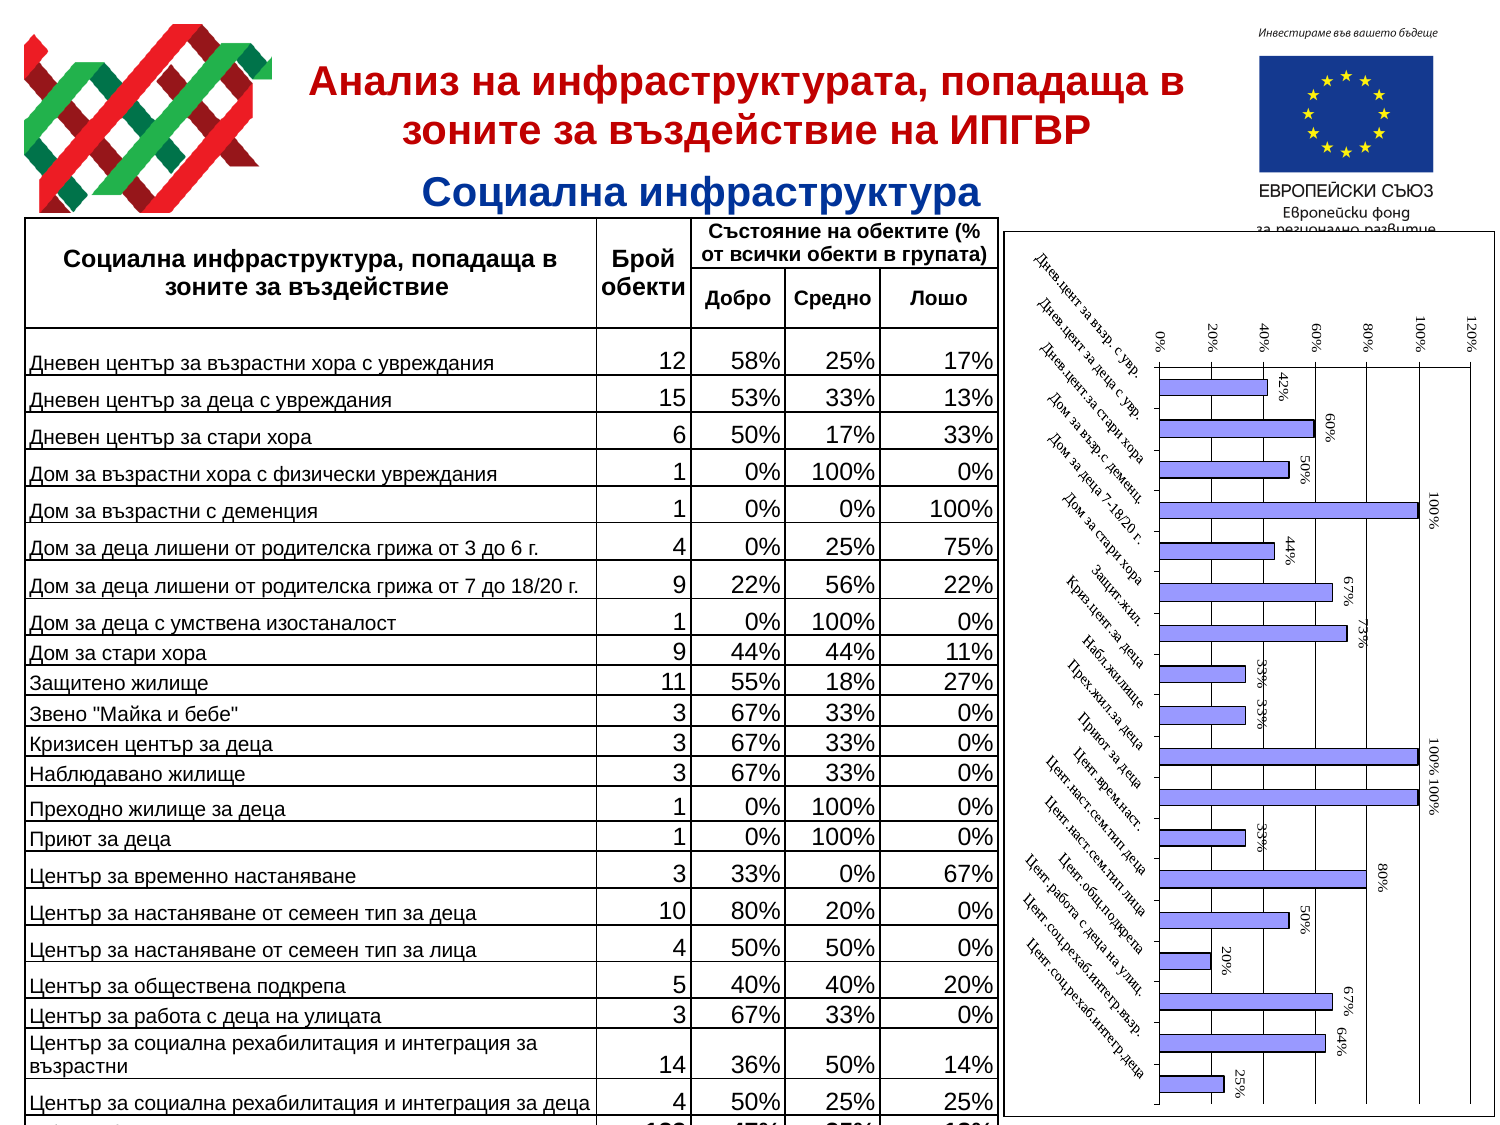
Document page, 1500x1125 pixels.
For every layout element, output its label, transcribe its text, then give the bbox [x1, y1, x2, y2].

table_cell 33% [786, 696, 793, 725]
table_cell 33% [786, 999, 879, 1027]
table_cell 12 [597, 329, 690, 374]
table_cell Добро [692, 269, 784, 327]
table_cell 0% [692, 450, 784, 485]
table_cell 33% [692, 852, 784, 887]
table_cell Звено "Майка и бебе" [26, 696, 596, 725]
table_cell 33% [881, 413, 997, 422]
table_cell 25% [786, 523, 793, 559]
table_header Брой обекти [597, 219, 690, 327]
text_box Социална инфраструктура [406, 156, 996, 217]
table_cell Кризисен център за деца [26, 727, 596, 755]
table_cell 1 [597, 787, 690, 820]
table_cell 5 [597, 962, 690, 997]
table_cell Приют за деца [26, 822, 596, 850]
table_cell 0% [786, 487, 793, 522]
table_cell 14% [881, 1029, 997, 1078]
table_cell Дом за стари хора [26, 636, 596, 664]
table_cell Център за работа с деца на улицата [26, 999, 596, 1027]
table_cell 47% [692, 1116, 784, 1125]
table_cell 25% [881, 1079, 997, 1114]
table_cell 20% [881, 962, 997, 997]
table_cell 17% [881, 329, 997, 374]
table_cell 13% [881, 376, 997, 411]
table_header Състояние на обектите (% от всички обекти в групата) [692, 219, 997, 267]
table_cell 0% [881, 999, 997, 1027]
table_cell 50% [786, 1029, 879, 1078]
table_cell 40% [692, 962, 784, 997]
table_cell 20% [786, 889, 793, 924]
table_cell Център за социална рехабилитация и интеграция за деца [26, 1079, 596, 1114]
table_cell 67% [692, 999, 784, 1027]
table_cell 33% [786, 757, 793, 785]
table_cell 18% [881, 1116, 997, 1125]
table_cell 80% [692, 889, 784, 924]
table_cell 33% [786, 376, 879, 411]
table_cell 33% [786, 727, 793, 755]
table_cell 56% [786, 561, 793, 598]
table_cell Средно [786, 269, 879, 327]
table_cell 36% [692, 1029, 784, 1078]
table_cell Център за настаняване от семеен тип за лица [26, 926, 596, 961]
table_cell 0% [692, 599, 784, 634]
table_cell Дневен център за деца с увреждания [26, 376, 596, 411]
table_cell 3 [597, 852, 690, 887]
table_cell 123 [597, 1116, 690, 1125]
table_cell 100% [786, 787, 793, 820]
table_cell 100% [786, 450, 793, 485]
table_cell 67% [692, 757, 784, 785]
table_cell Център за настаняване от семеен тип за деца [26, 889, 596, 924]
table_cell 44% [786, 636, 793, 664]
title Анализ на инфраструктурата, попадаща в зоните за въздействие на ИПГВР [274, 27, 1223, 179]
table_cell 0% [692, 822, 784, 850]
table_cell 50% [692, 1079, 784, 1114]
table_cell 0% [786, 852, 793, 887]
table_cell 1 [597, 450, 690, 485]
table_cell 25% [786, 1079, 879, 1114]
table_cell Преходно жилище за деца [26, 787, 596, 820]
table_cell 0% [692, 487, 784, 522]
table_cell 50% [692, 413, 784, 448]
table_cell 15 [597, 376, 690, 411]
table_cell Дом за възрастни хора с физически увреждания [26, 450, 596, 485]
table_cell 0% [692, 787, 784, 820]
table_cell 17% [786, 413, 879, 448]
table_cell 100% [786, 822, 793, 850]
table_cell 1 [597, 487, 690, 522]
table_cell 50% [692, 926, 784, 961]
table_cell 58% [692, 329, 784, 374]
table_cell Център за социална рехабилитация и интеграция за възрастни [26, 1029, 596, 1078]
table_cell Център за обществена подкрепа [26, 962, 596, 997]
table_cell 44% [692, 636, 784, 664]
table_cell Общо обекти [26, 1116, 596, 1125]
table_cell 9 [597, 561, 690, 598]
table_cell 0% [881, 934, 997, 961]
table_cell 3 [597, 999, 690, 1027]
table_cell Дневен център за стари хора [26, 413, 596, 448]
table_cell 100% [786, 599, 793, 634]
table_cell 4 [597, 1079, 690, 1114]
table_cell 1 [597, 822, 690, 850]
table_cell 25% [786, 329, 879, 374]
table_cell 35% [786, 1116, 879, 1125]
table_cell 1 [597, 599, 690, 634]
table_cell 11 [597, 666, 690, 694]
table_cell Дневен център за възрастни хора с увреждания [26, 329, 596, 374]
table_cell 3 [597, 727, 690, 755]
table_cell Дом за деца лишени от родителска грижа от 3 до 6 г. [26, 523, 596, 559]
table_header Социална инфраструктура, попадаща в зоните за въздействие [26, 219, 596, 327]
table_cell 0% [692, 523, 784, 559]
table_cell Защитено жилище [26, 666, 596, 694]
table_cell 22% [692, 561, 784, 598]
picture [24, 24, 272, 213]
table_cell 50% [786, 926, 879, 961]
table_cell 3 [597, 696, 690, 725]
table_cell 3 [597, 757, 690, 785]
table_cell Център за временно настаняване [26, 852, 596, 887]
table_cell 18% [786, 666, 793, 694]
table_cell Лошо [881, 269, 997, 327]
table_cell 4 [597, 523, 690, 559]
table_cell Дом за деца лишени от родителска грижа от 7 до 18/20 г. [26, 561, 596, 598]
table_cell Наблюдавано жилище [26, 757, 596, 785]
table_cell 9 [597, 636, 690, 664]
table_cell Дом за деца с умствена изостаналост [26, 599, 596, 634]
table_cell 55% [692, 666, 784, 694]
picture [798, 423, 1500, 927]
table_cell 53% [692, 376, 784, 411]
table_cell 14 [597, 1029, 690, 1078]
table_cell 10 [597, 889, 690, 924]
table_cell Дом за възрастни с деменция [26, 487, 596, 522]
table_cell 67% [692, 696, 784, 725]
table_cell 67% [692, 727, 784, 755]
table_cell 40% [786, 962, 879, 997]
picture [1257, 27, 1438, 231]
table_cell 4 [597, 926, 690, 961]
table_cell 6 [597, 413, 690, 448]
